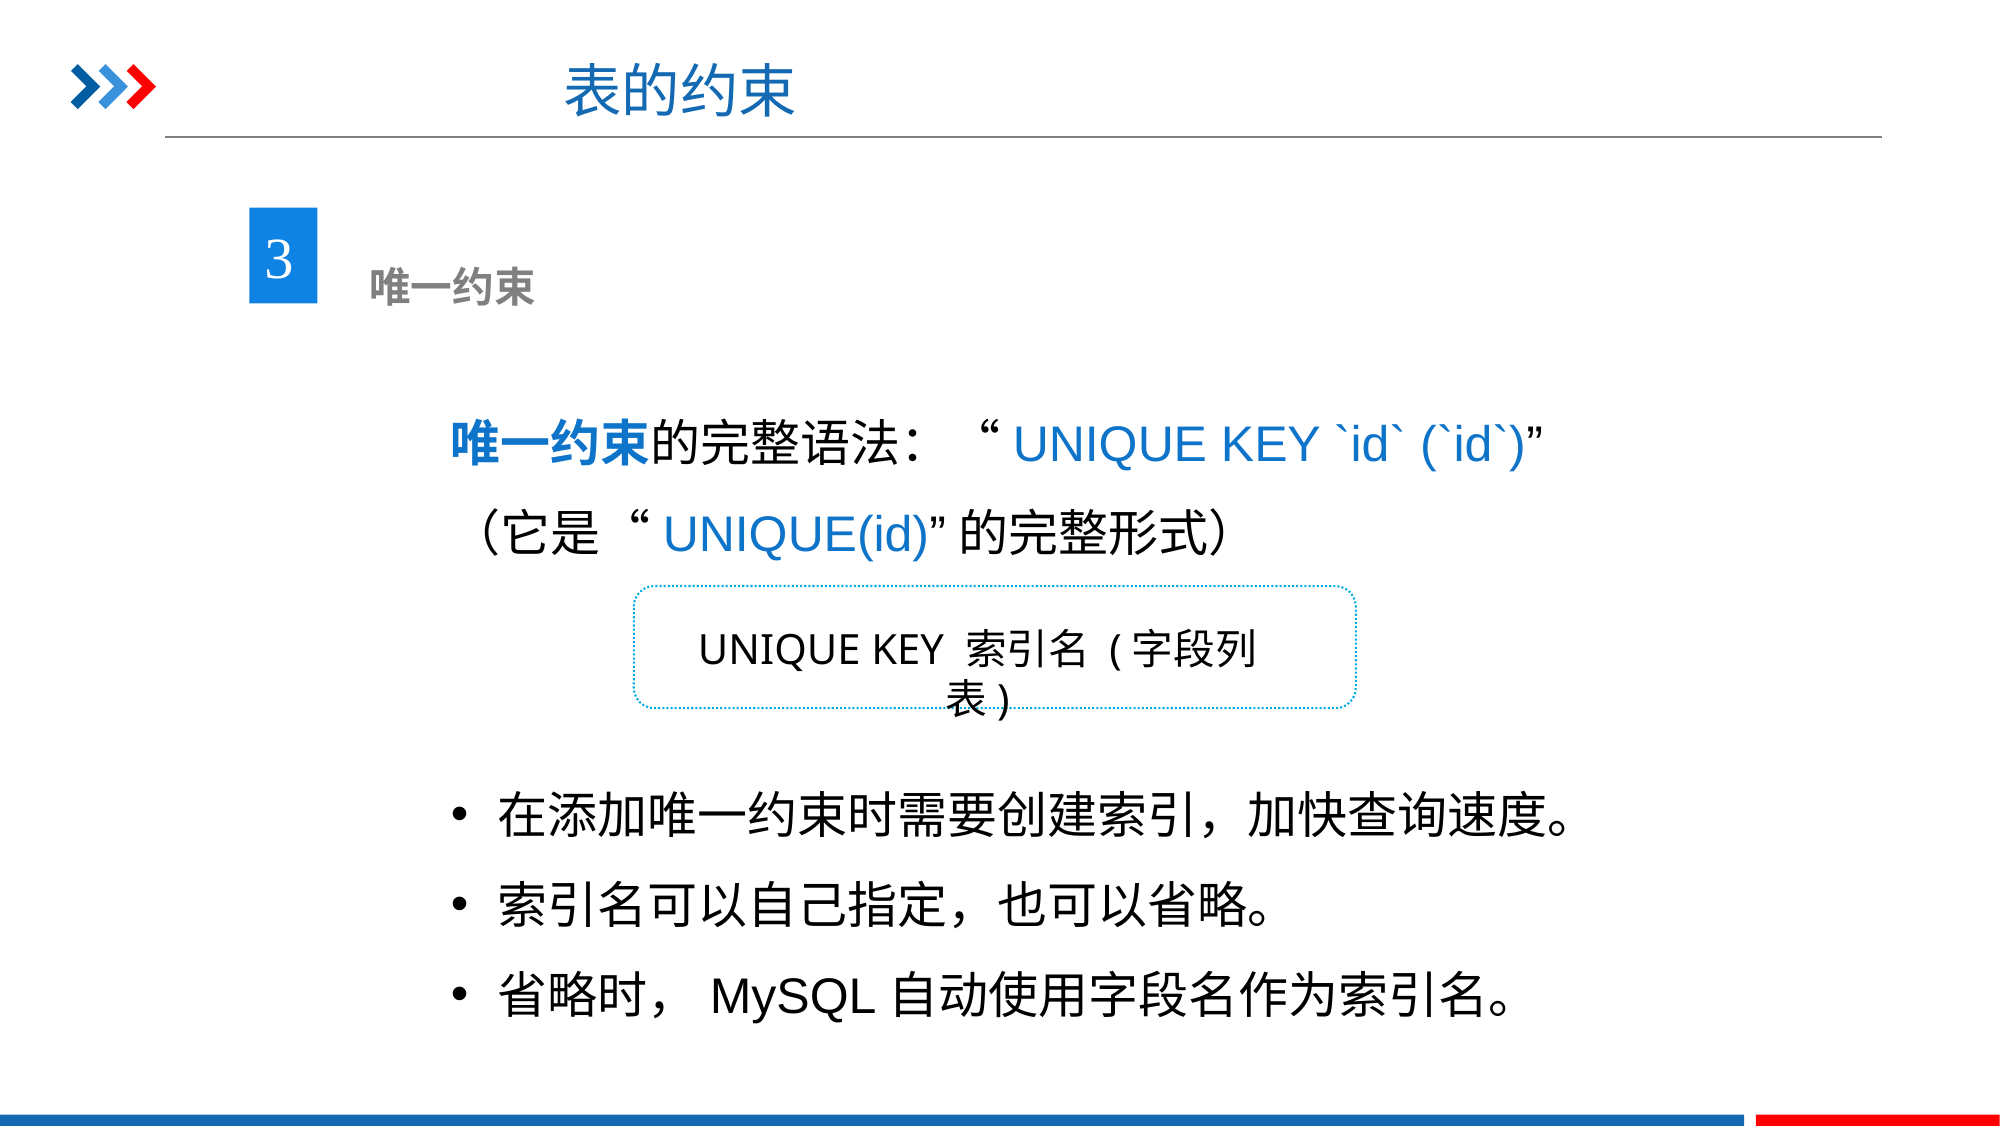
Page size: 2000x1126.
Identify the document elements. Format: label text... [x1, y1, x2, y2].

text_box [633, 586, 1356, 709]
text_box 在添加唯一约束时需要创建索引，加快查询速度。 索引名可以自己指定，也可以省略。 省略时，MySQL自动使用字段名作为索引名。 [436, 745, 1648, 1031]
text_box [249, 207, 318, 304]
text_box 唯一约束 [319, 245, 1092, 320]
text_box 唯一约束的完整语法：“UNIQUE KEY `id` (`id`)” （它是“UNIQUE(id)”的完整形式） [436, 374, 1689, 569]
title 表的约束 [521, 25, 1296, 153]
text_box UNIQUE KEY 索引名 (字段列表) [659, 615, 1296, 730]
